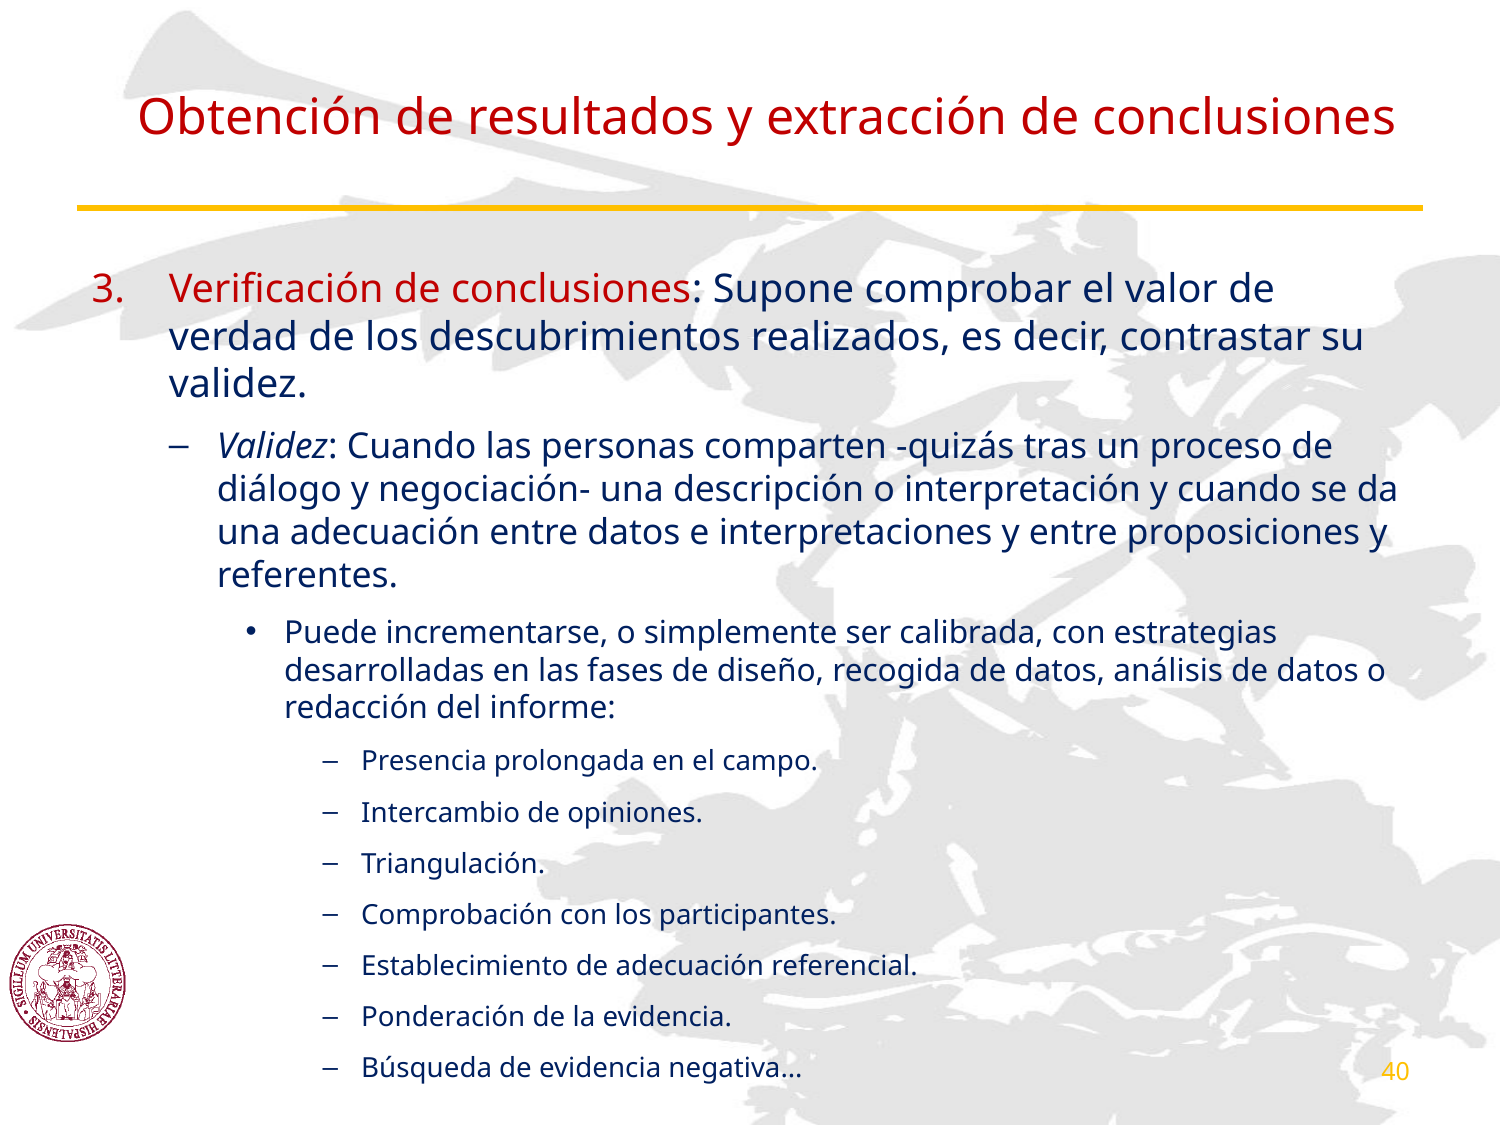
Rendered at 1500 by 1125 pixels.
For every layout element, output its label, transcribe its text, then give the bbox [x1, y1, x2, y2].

list Verificación de conclusiones: Supone comprobar el valor de verdad de los descubrimientos realizados, es decir, contrastar su validez. Validez: Cuando las personas comparten -quizás tras un proceso de diálogo y negociación- una descripción o interpretación y cuando se da una adecuación entre datos e interpretaciones y entre proposiciones y referentes. Puede incrementarse, o simplemente ser calibrada, con estrategias desarrolladas en las fases de diseño, recogida de datos, análisis de datos o redacción del informe: Presencia prolongada en el campo. Intercambio de opiniones. Triangulación. Comprobación con los participantes. Establecimiento de adecuación referencial. Ponderación de la evidencia. Búsqueda de evidencia negativa… [76, 255, 1427, 1094]
title Obtención de resultados y extracción de conclusiones [75, 45, 1425, 185]
picture [0, 0, 1500, 1125]
slide_number 40 [1074, 1042, 1425, 1103]
